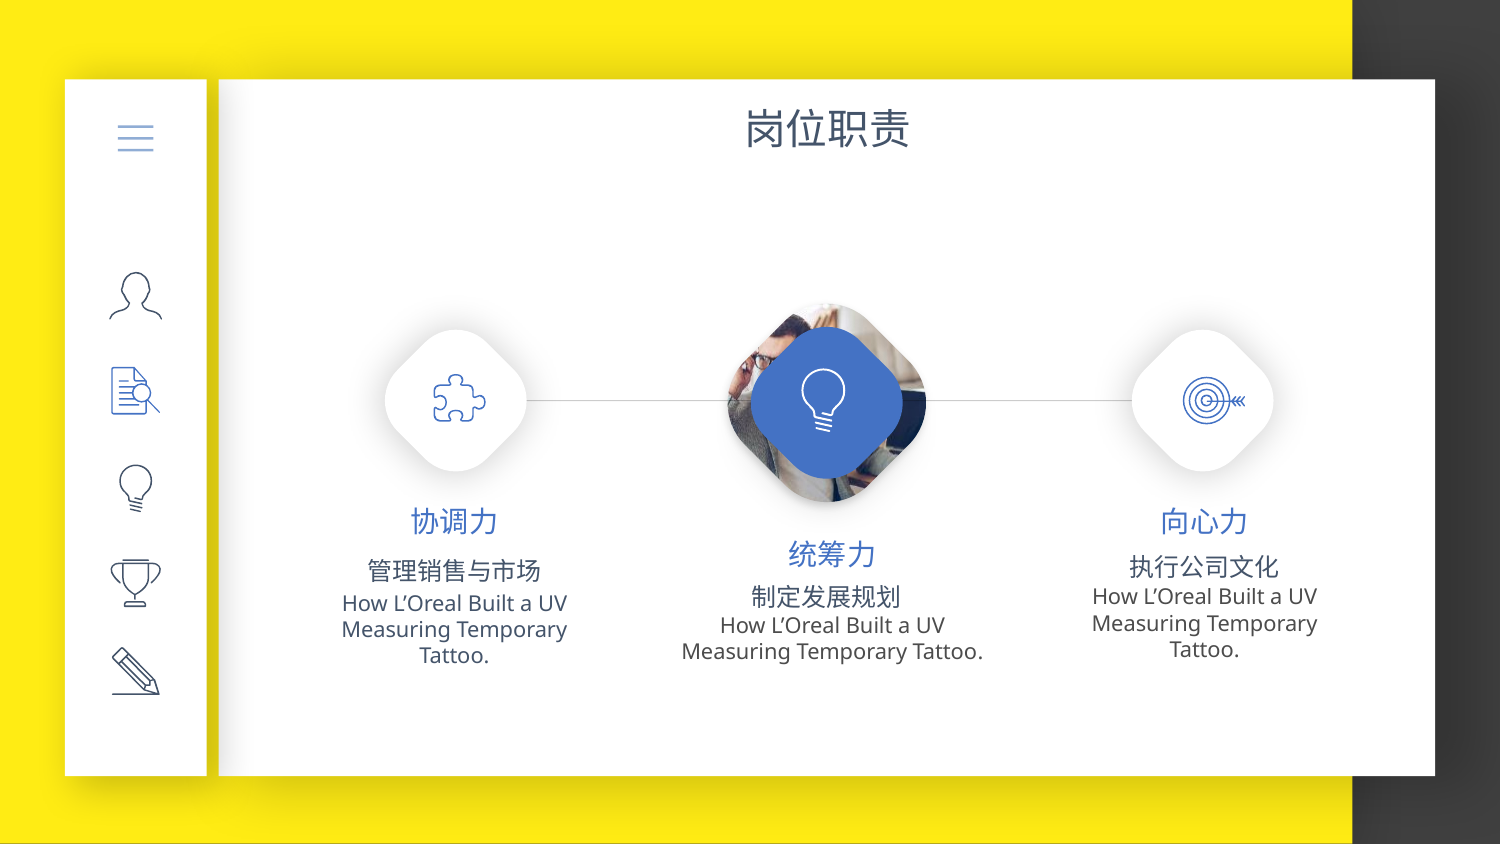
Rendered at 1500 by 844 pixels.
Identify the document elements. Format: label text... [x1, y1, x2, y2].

text_box [111, 647, 160, 695]
text_box [383, 328, 528, 473]
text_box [111, 366, 161, 415]
text_box [1182, 376, 1245, 425]
text_box 岗位职责 [729, 95, 936, 151]
text_box [1130, 328, 1275, 473]
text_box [664, 536, 1000, 702]
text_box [119, 464, 153, 513]
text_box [320, 503, 1339, 680]
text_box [1071, 503, 1339, 673]
text_box [433, 373, 486, 422]
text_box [110, 559, 162, 608]
picture [727, 401, 927, 503]
picture [727, 303, 927, 400]
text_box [801, 368, 846, 433]
text_box [109, 271, 162, 320]
